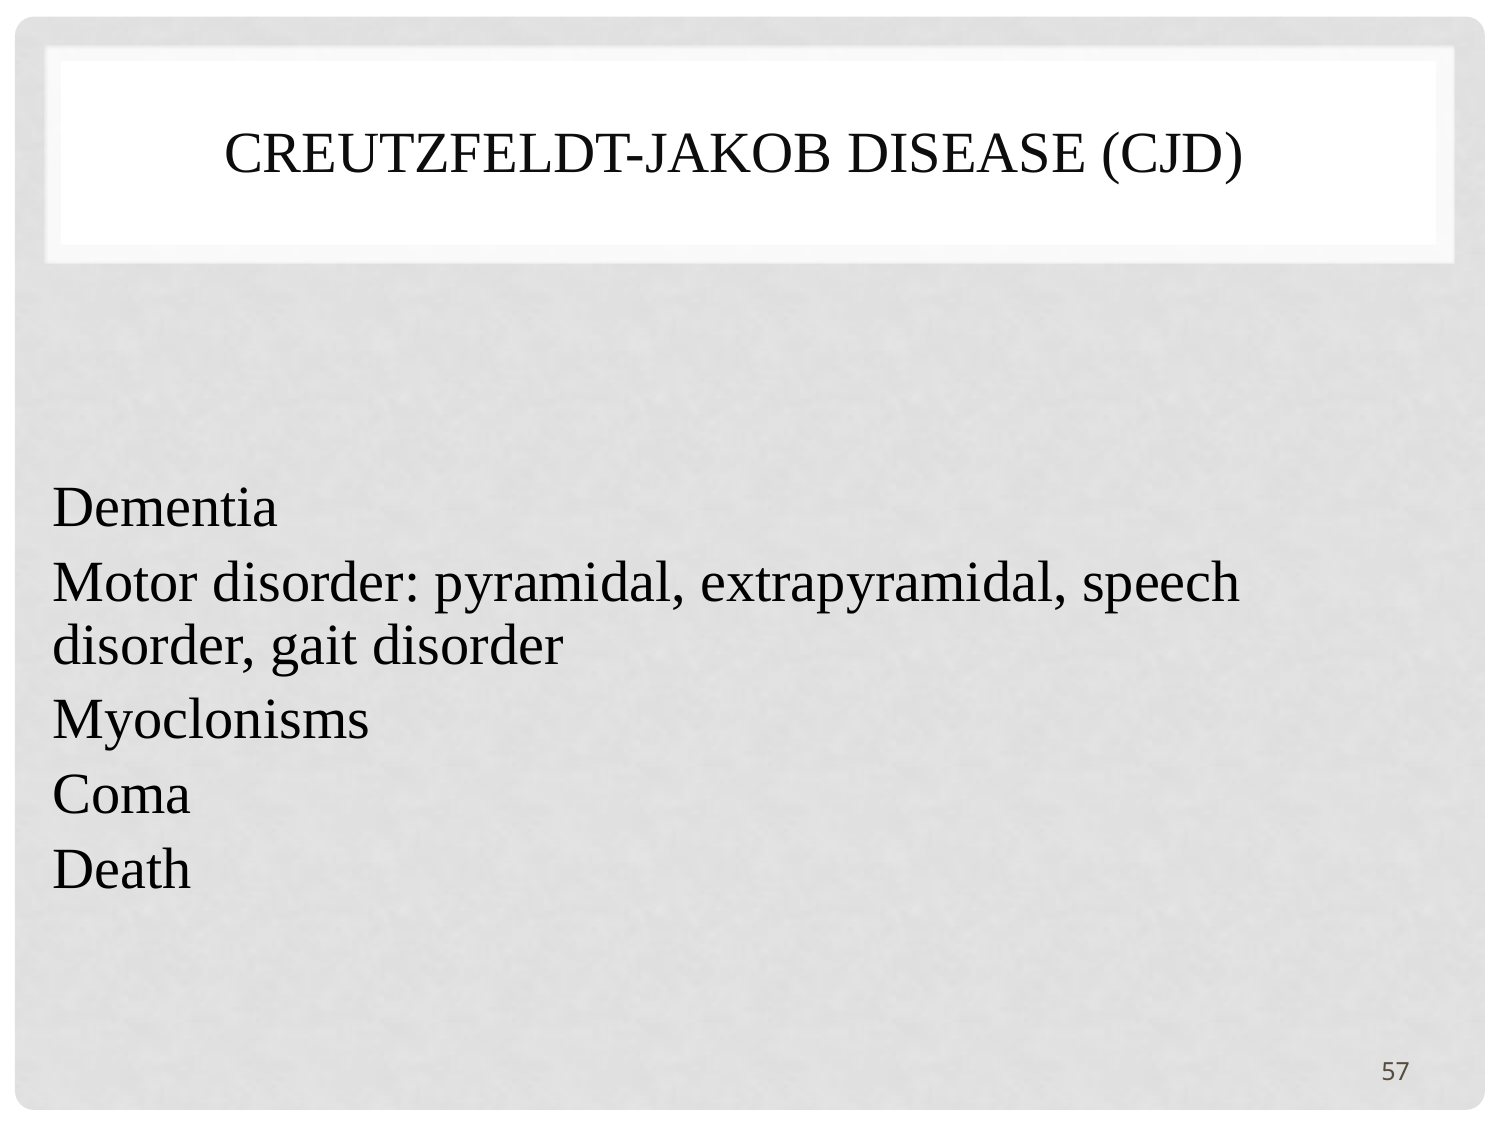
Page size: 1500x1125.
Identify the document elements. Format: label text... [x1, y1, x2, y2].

title Creutzfeldt-Jakob disease (CJD) [18, 75, 1450, 233]
slide_number 57 [1074, 1042, 1425, 1103]
text_box Dementia Motor disorder: pyramidal, extrapyramidal, speech disorder, gait disorder Myoclonisms Coma Death [37, 312, 1458, 1088]
